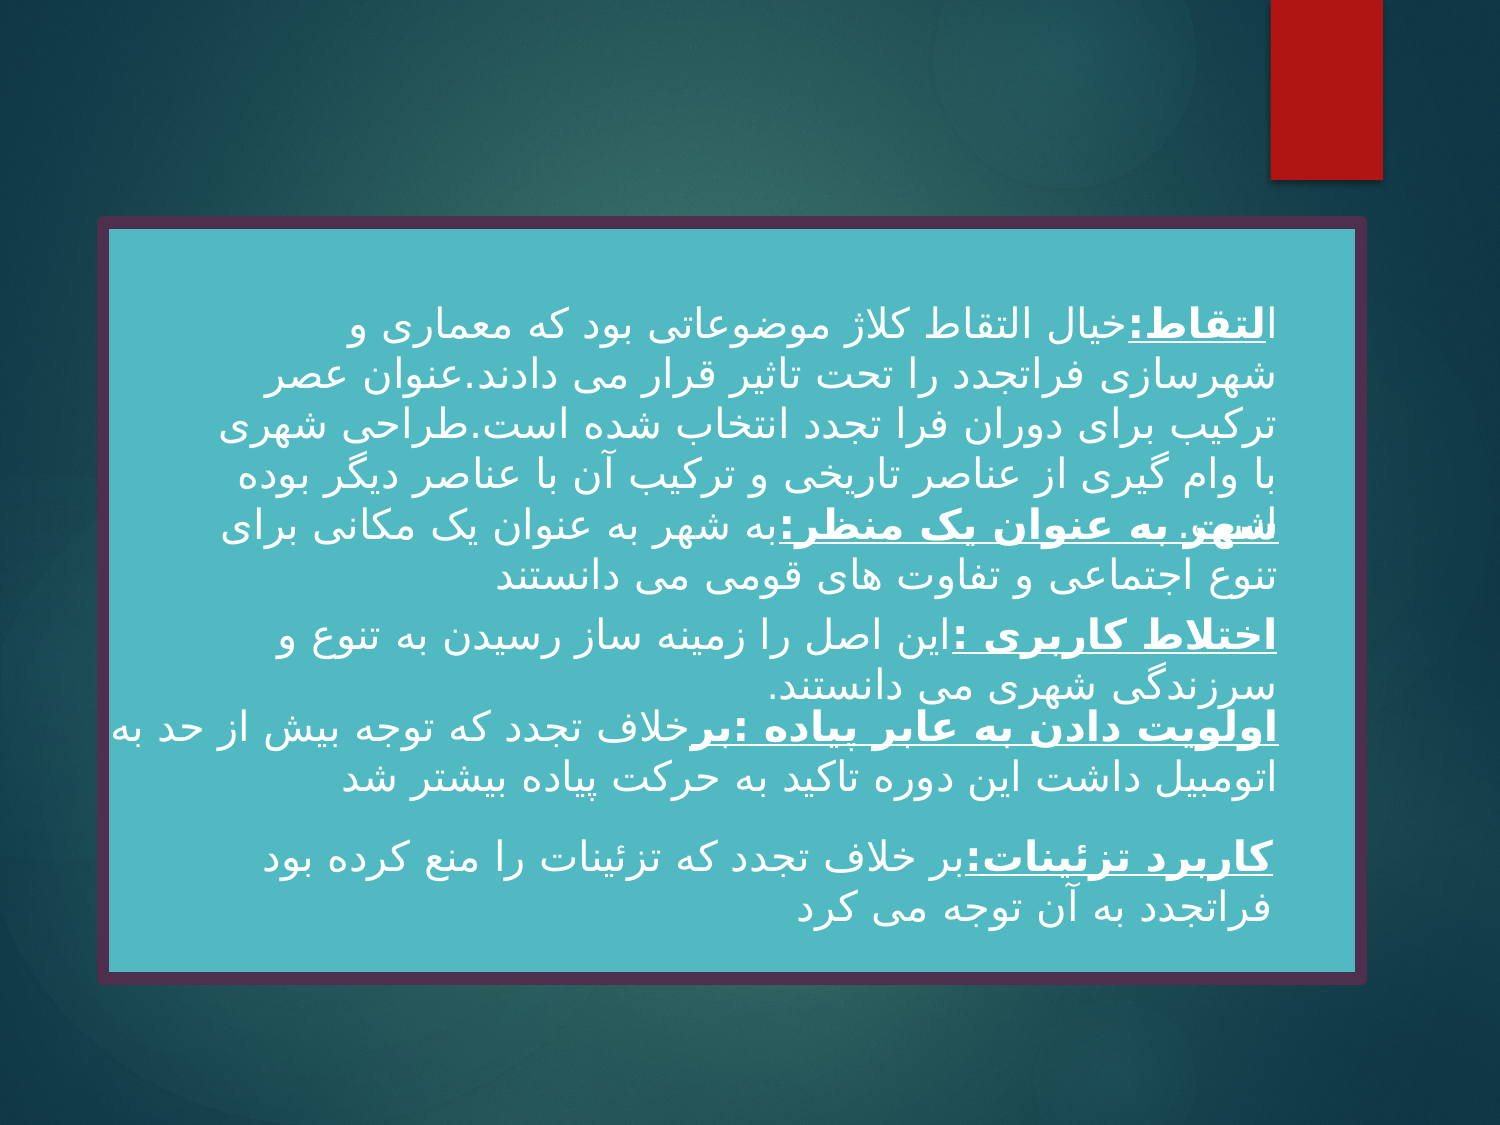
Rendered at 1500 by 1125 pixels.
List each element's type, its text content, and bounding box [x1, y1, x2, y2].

text_box التقاط:خیال التقاط کلاژ موضوعاتی بود که معماری و شهرسازی فراتجدد را تحت تاثیر قرار می دادند.عنوان عصر ترکیب برای دوران فرا تجدد انتخاب شده است.طراحی شهری با وام گیری از عناصر تاریخی و ترکیب آن با عناصر دیگر بوده است. [171, 288, 1293, 554]
text_box کاربرد تزئینات:بر خلاف تجدد که تزئینات را منع کرده بود فراتجدد به آن توجه می کرد [171, 822, 1288, 938]
text_box اولویت دادن به عابر پیاده :برخلاف تجدد که توجه بیش از حد به اتومبیل داشت این دوره تاکید به حرکت پیاده بیشتر شد [82, 692, 1294, 808]
text_box اختلاط کاربری :این اصل را زمینه ساز رسیدن به تنوع و سرزندگی شهری می دانستند. [235, 600, 1293, 692]
text_box شهر به عنوان یک منظر:به شهر به عنوان یک مکانی برای تنوع اجتماعی و تفاوت های قومی می دانستند [171, 490, 1294, 605]
text_box [101, 221, 1363, 980]
